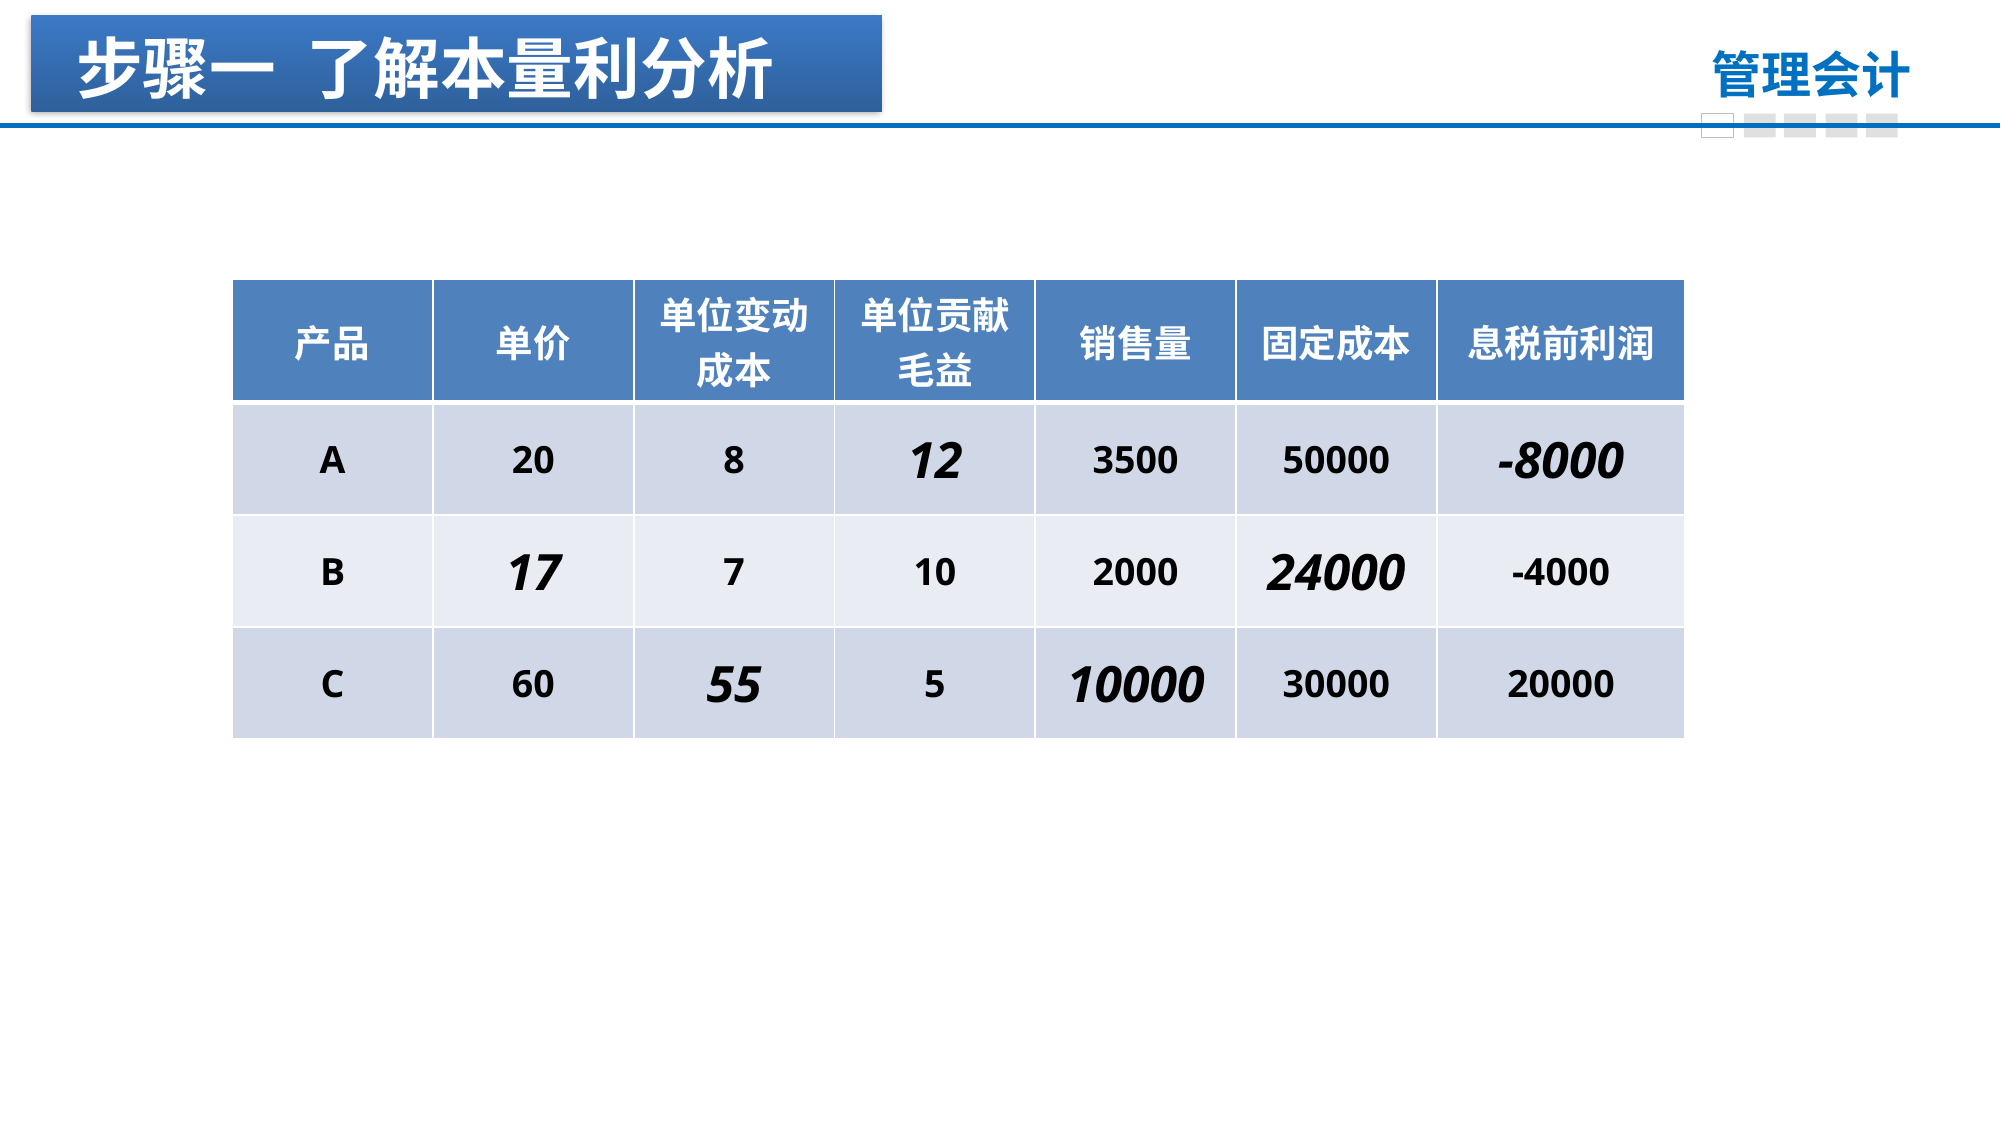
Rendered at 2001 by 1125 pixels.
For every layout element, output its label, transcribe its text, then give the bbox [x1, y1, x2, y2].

table_cell 8 [635, 405, 834, 514]
table_cell 24000 [1237, 516, 1436, 626]
table_cell 12 [835, 405, 1034, 514]
table_header 销售量 [1036, 280, 1235, 400]
table_cell 7 [635, 516, 834, 626]
table_cell -8000 [1438, 405, 1684, 514]
table_cell 50000 [1237, 405, 1436, 514]
table_cell A [233, 405, 432, 514]
table_cell 60 [434, 628, 633, 738]
table_header 固定成本 [1237, 280, 1436, 400]
table_cell 20 [434, 405, 633, 514]
table_cell 30000 [1237, 628, 1436, 738]
table_cell -4000 [1438, 516, 1684, 626]
table_cell B [233, 516, 432, 626]
table_cell 10 [835, 516, 1034, 626]
table_cell 20000 [1438, 628, 1684, 738]
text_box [31, 14, 883, 197]
table_header 息税前利润 [1438, 280, 1684, 400]
table_header 单价 [434, 280, 633, 400]
table_cell 2000 [1036, 516, 1235, 626]
table_cell C [233, 628, 432, 738]
table_cell 5 [835, 628, 1034, 738]
table_cell 17 [434, 516, 633, 626]
table_cell 55 [635, 628, 834, 738]
table_cell 10000 [1036, 628, 1235, 738]
table_cell 3500 [1036, 405, 1235, 514]
table_header 单位贡献毛益 [835, 280, 1034, 400]
table_header 产品 [233, 280, 432, 400]
table_header 单位变动成本 [635, 280, 834, 400]
